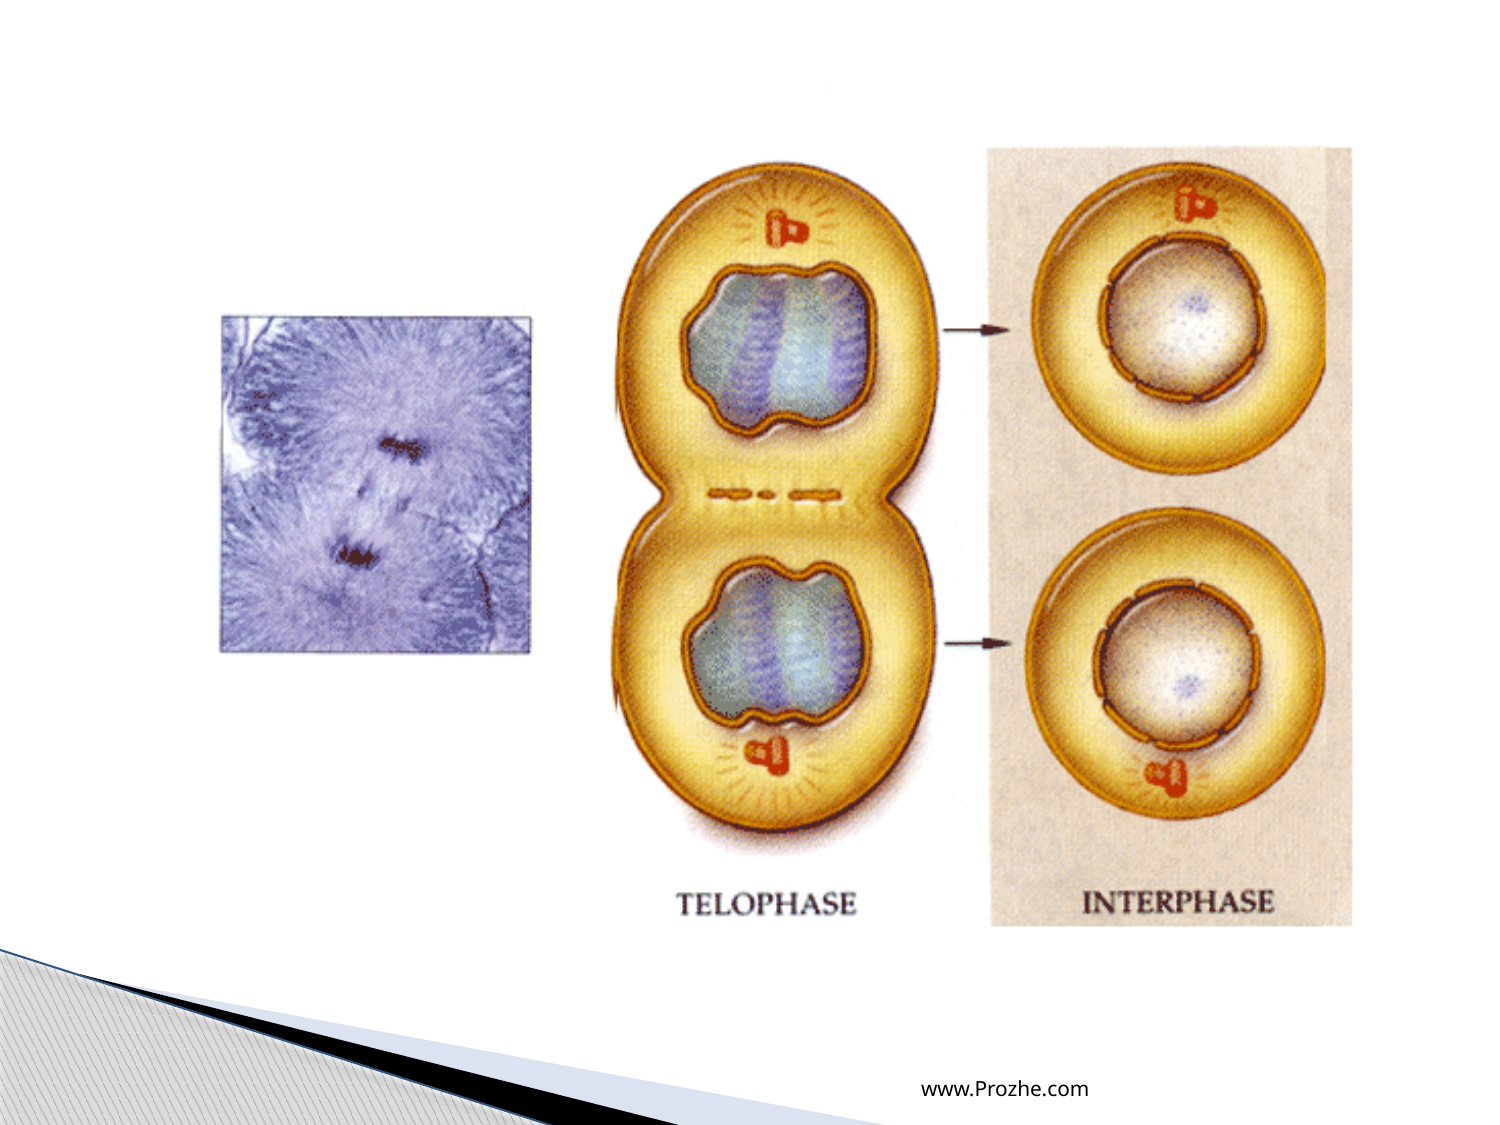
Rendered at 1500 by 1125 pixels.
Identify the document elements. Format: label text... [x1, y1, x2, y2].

footer www.Prozhe.com [718, 1051, 1105, 1112]
picture [187, 62, 1412, 989]
